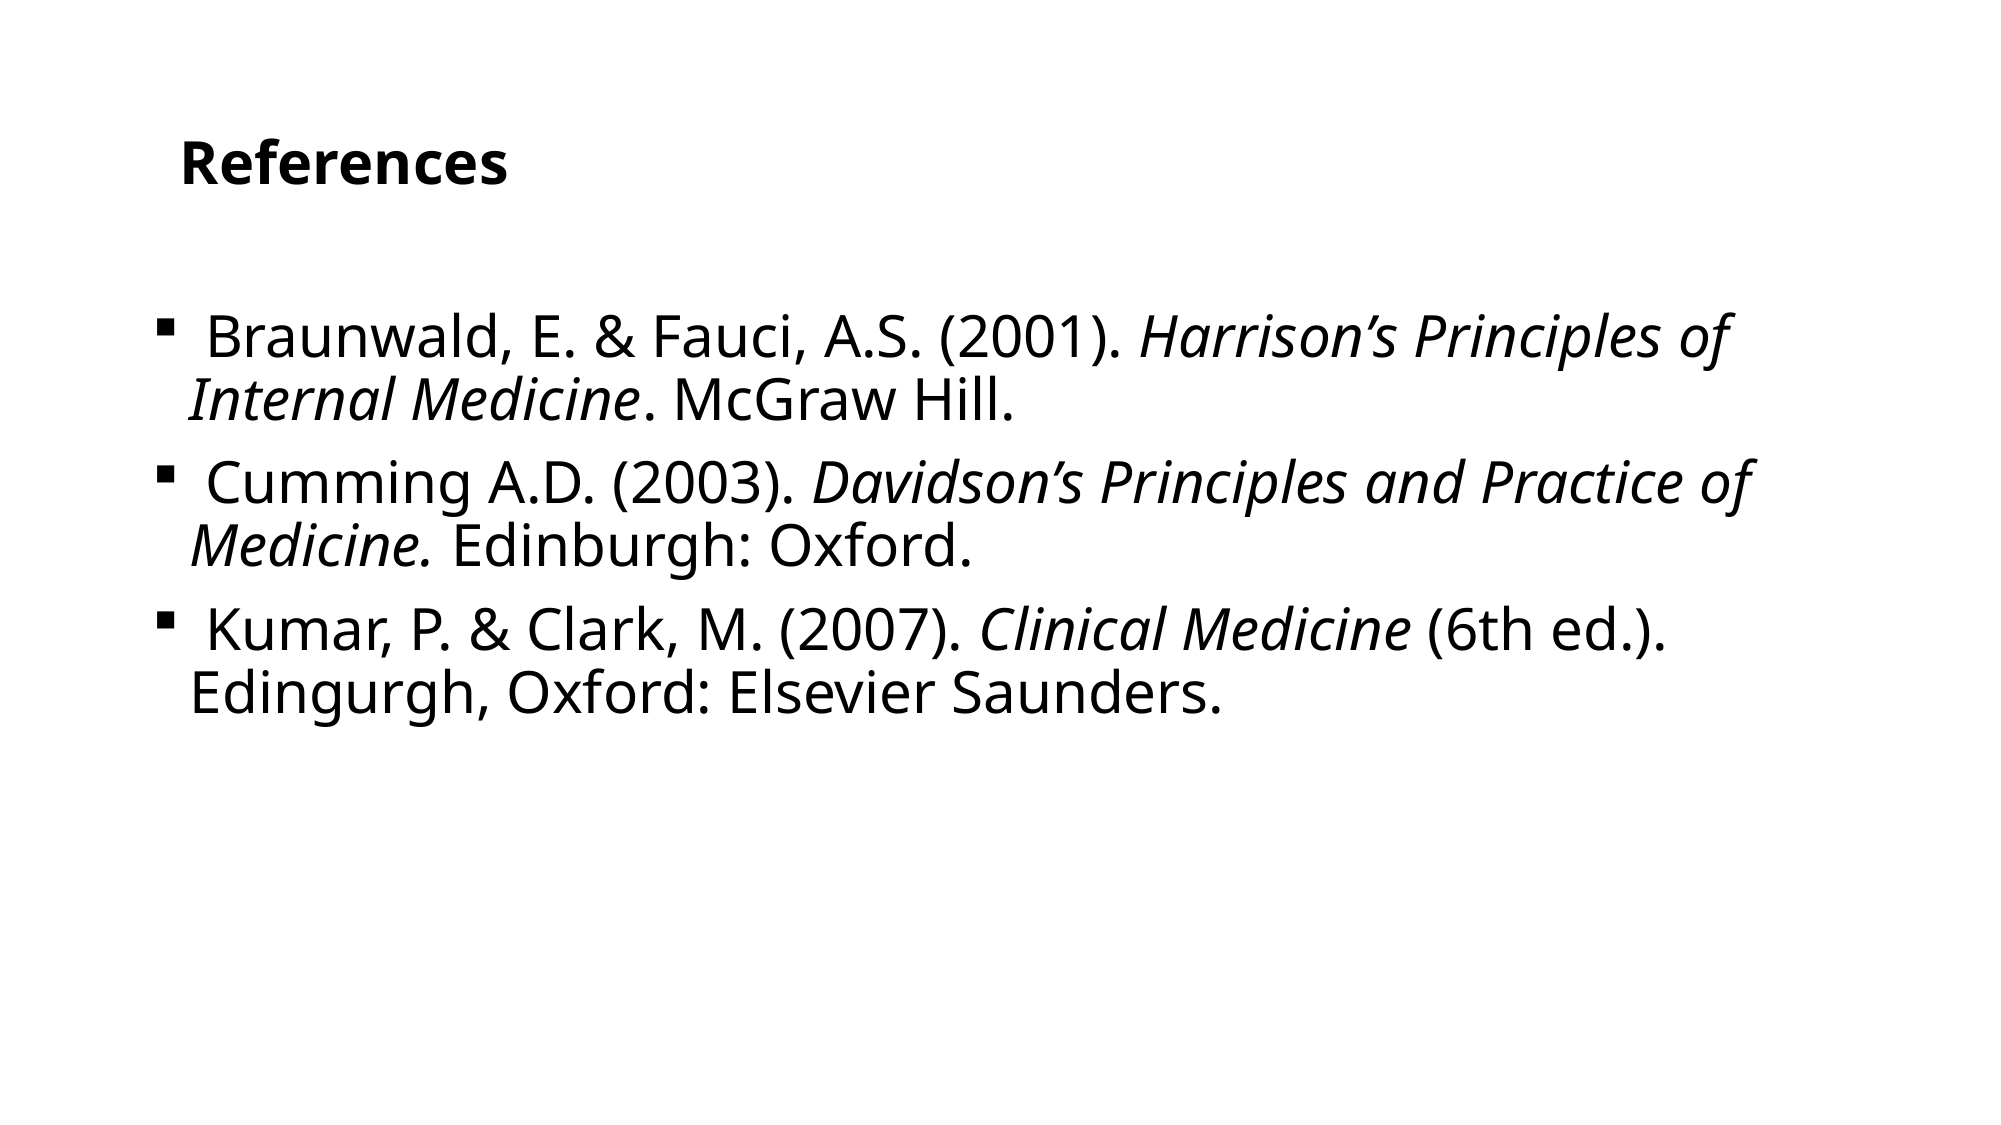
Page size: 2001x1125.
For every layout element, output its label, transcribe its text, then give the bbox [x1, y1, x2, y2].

list Braunwald, E. & Fauci, A.S. (2001). Harrison’s Principles of Internal Medicine. McGraw Hill. Cumming A.D. (2003). Davidson’s Principles and Practice of Medicine. Edinburgh: Oxford. Kumar, P. & Clark, M. (2007). Clinical Medicine (6th ed.). Edingurgh, Oxford: Elsevier Saunders. [137, 299, 1863, 1014]
title References [137, 59, 1863, 278]
